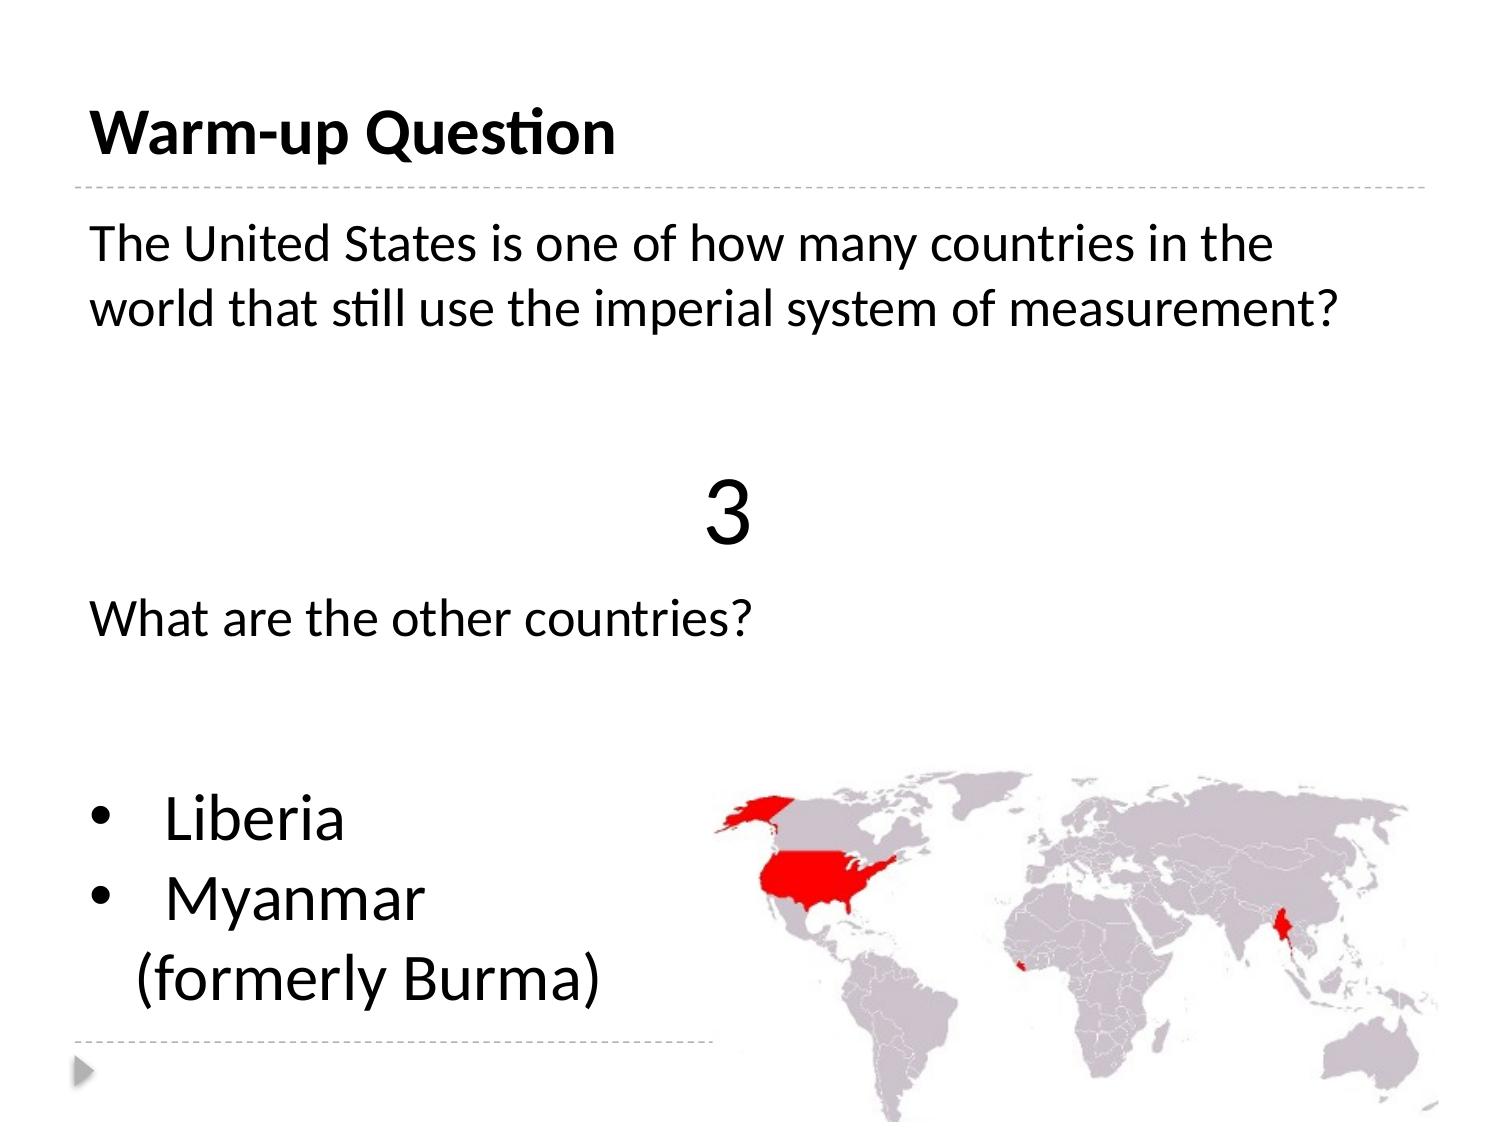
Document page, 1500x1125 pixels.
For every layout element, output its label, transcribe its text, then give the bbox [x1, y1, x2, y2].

text_box 3 [687, 437, 788, 573]
list The United States is one of how many countries in the world that still use the imperial system of measurement? What are the other countries? [75, 200, 1425, 713]
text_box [74, 713, 1439, 1122]
title Warm-up Question [75, 62, 1425, 175]
